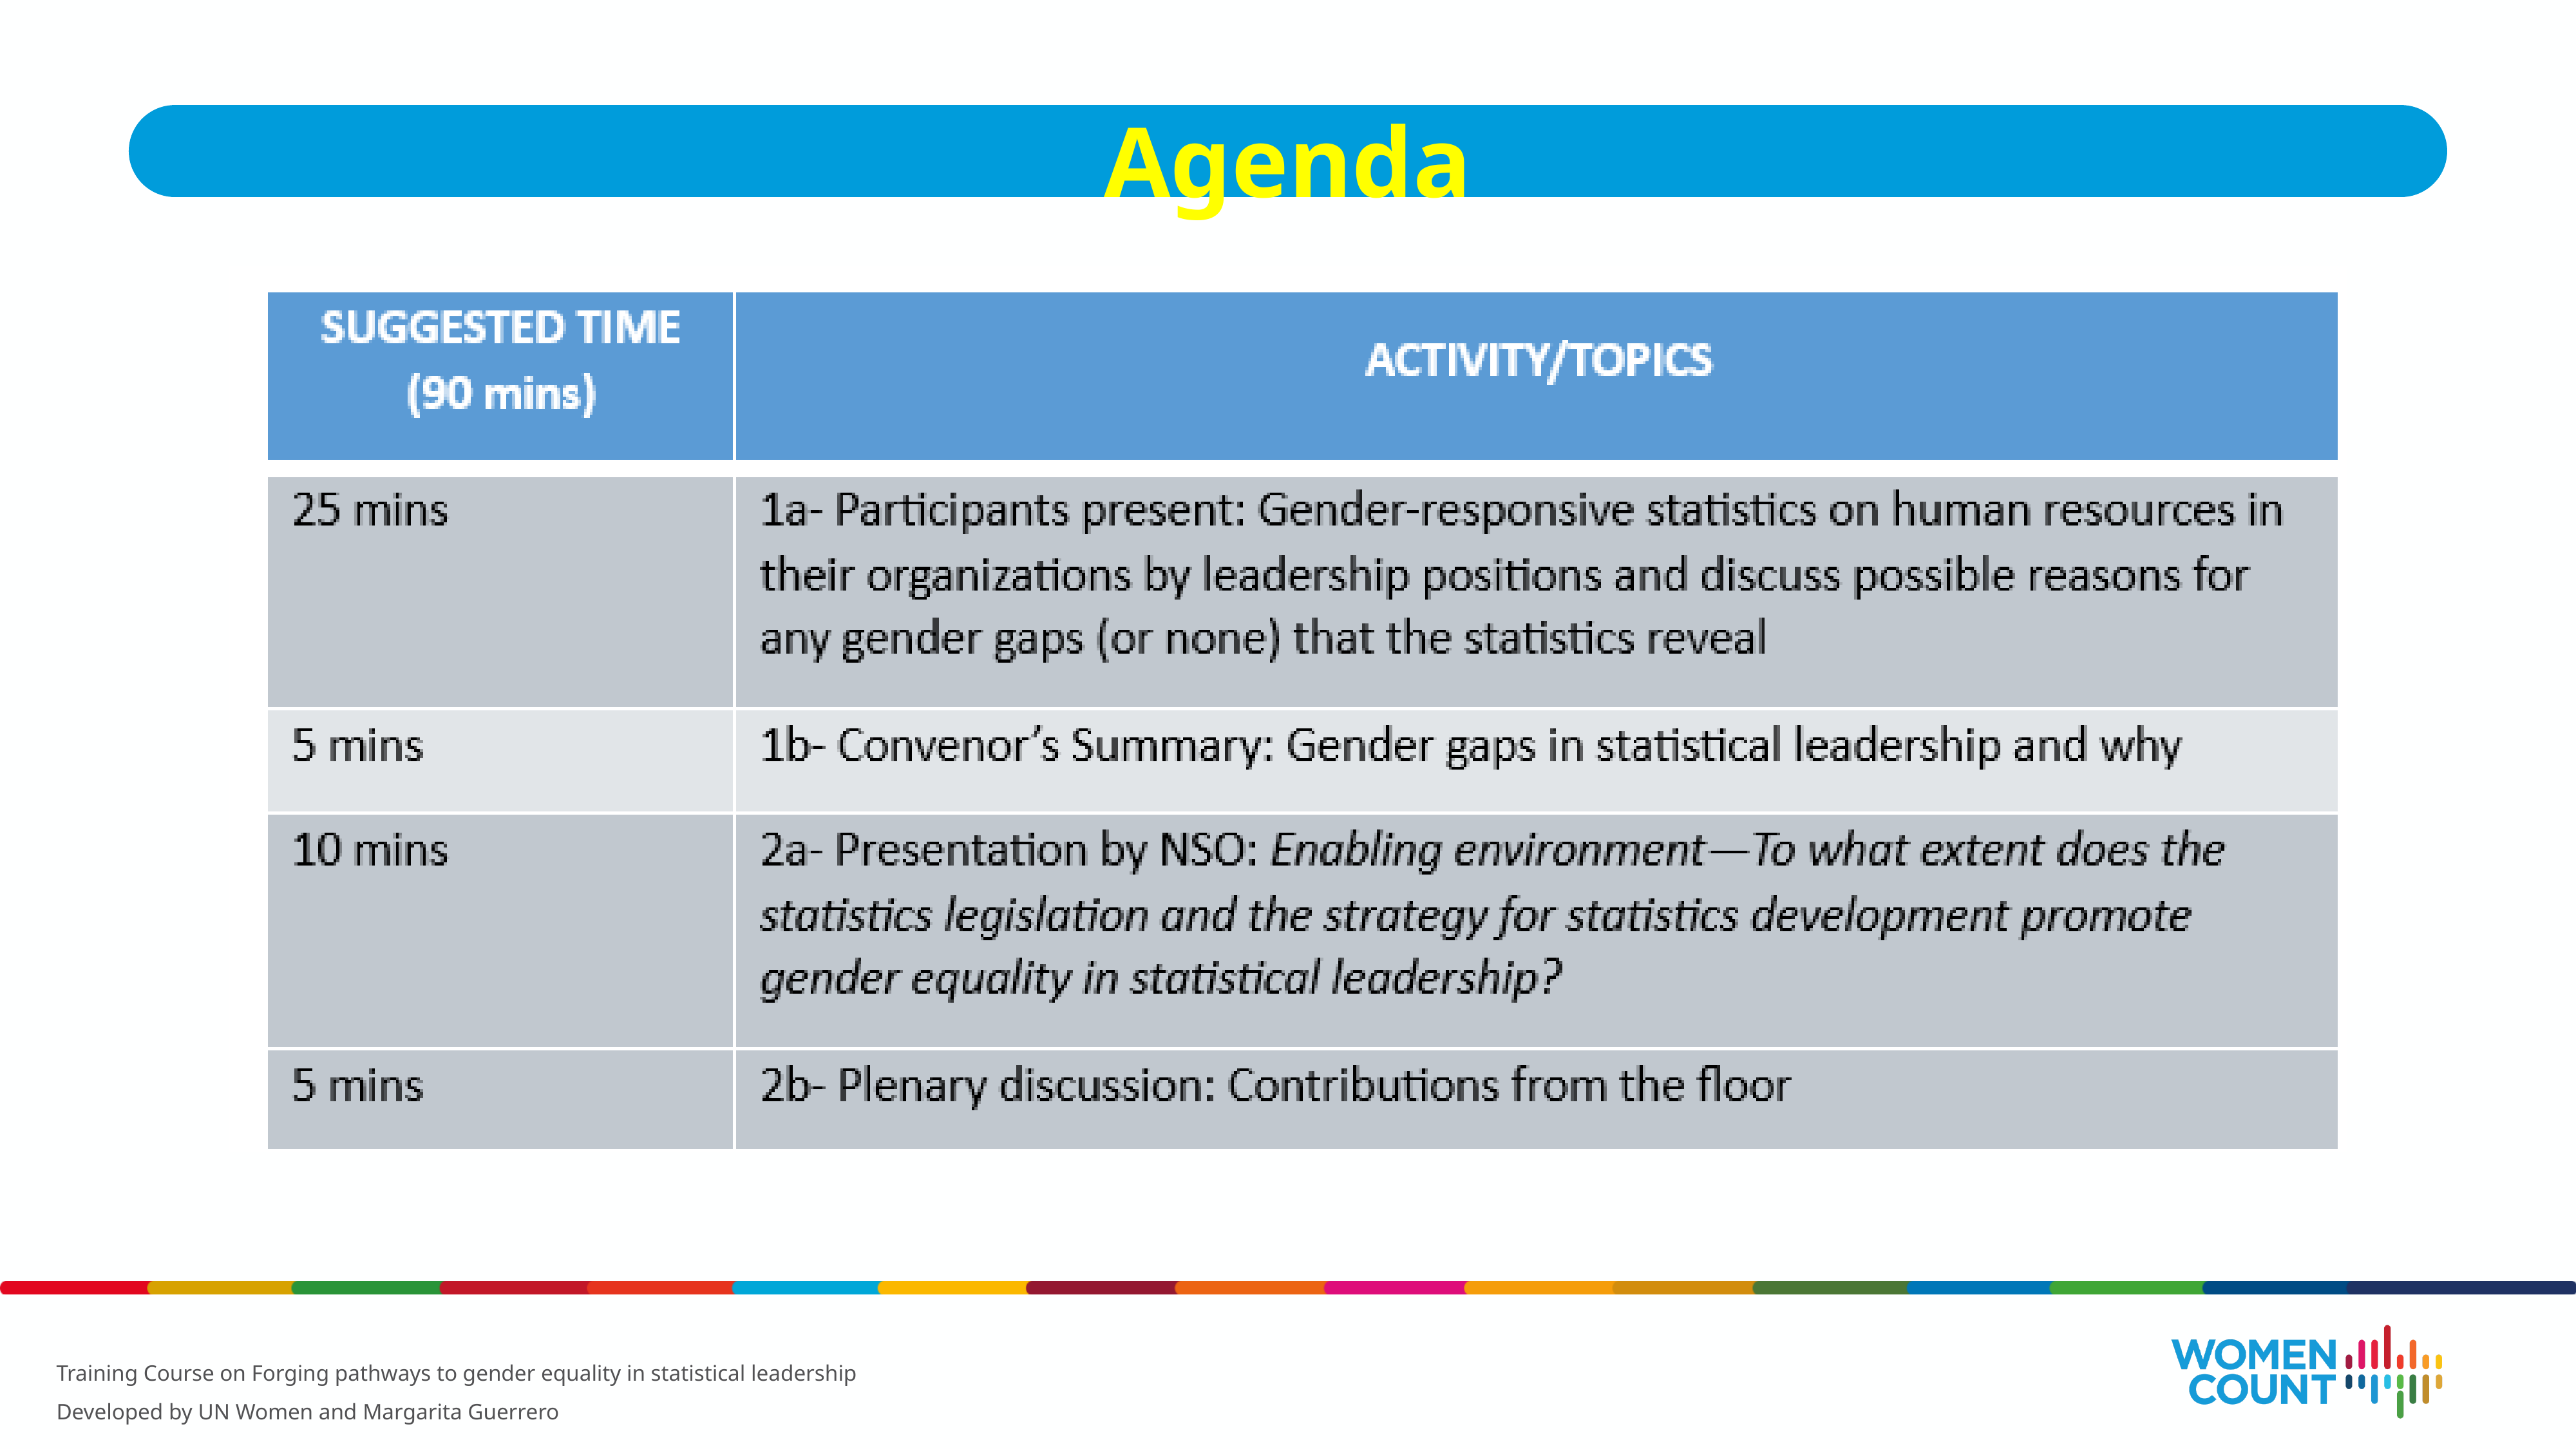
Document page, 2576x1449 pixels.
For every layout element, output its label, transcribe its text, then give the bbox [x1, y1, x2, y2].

picture [229, 266, 2347, 1152]
text_box Training Course on Forging pathways to gender equality in statistical leadership Developed by UN Women and Margarita Guerrero [56, 1347, 1658, 1449]
list Agenda [166, 94, 2410, 267]
